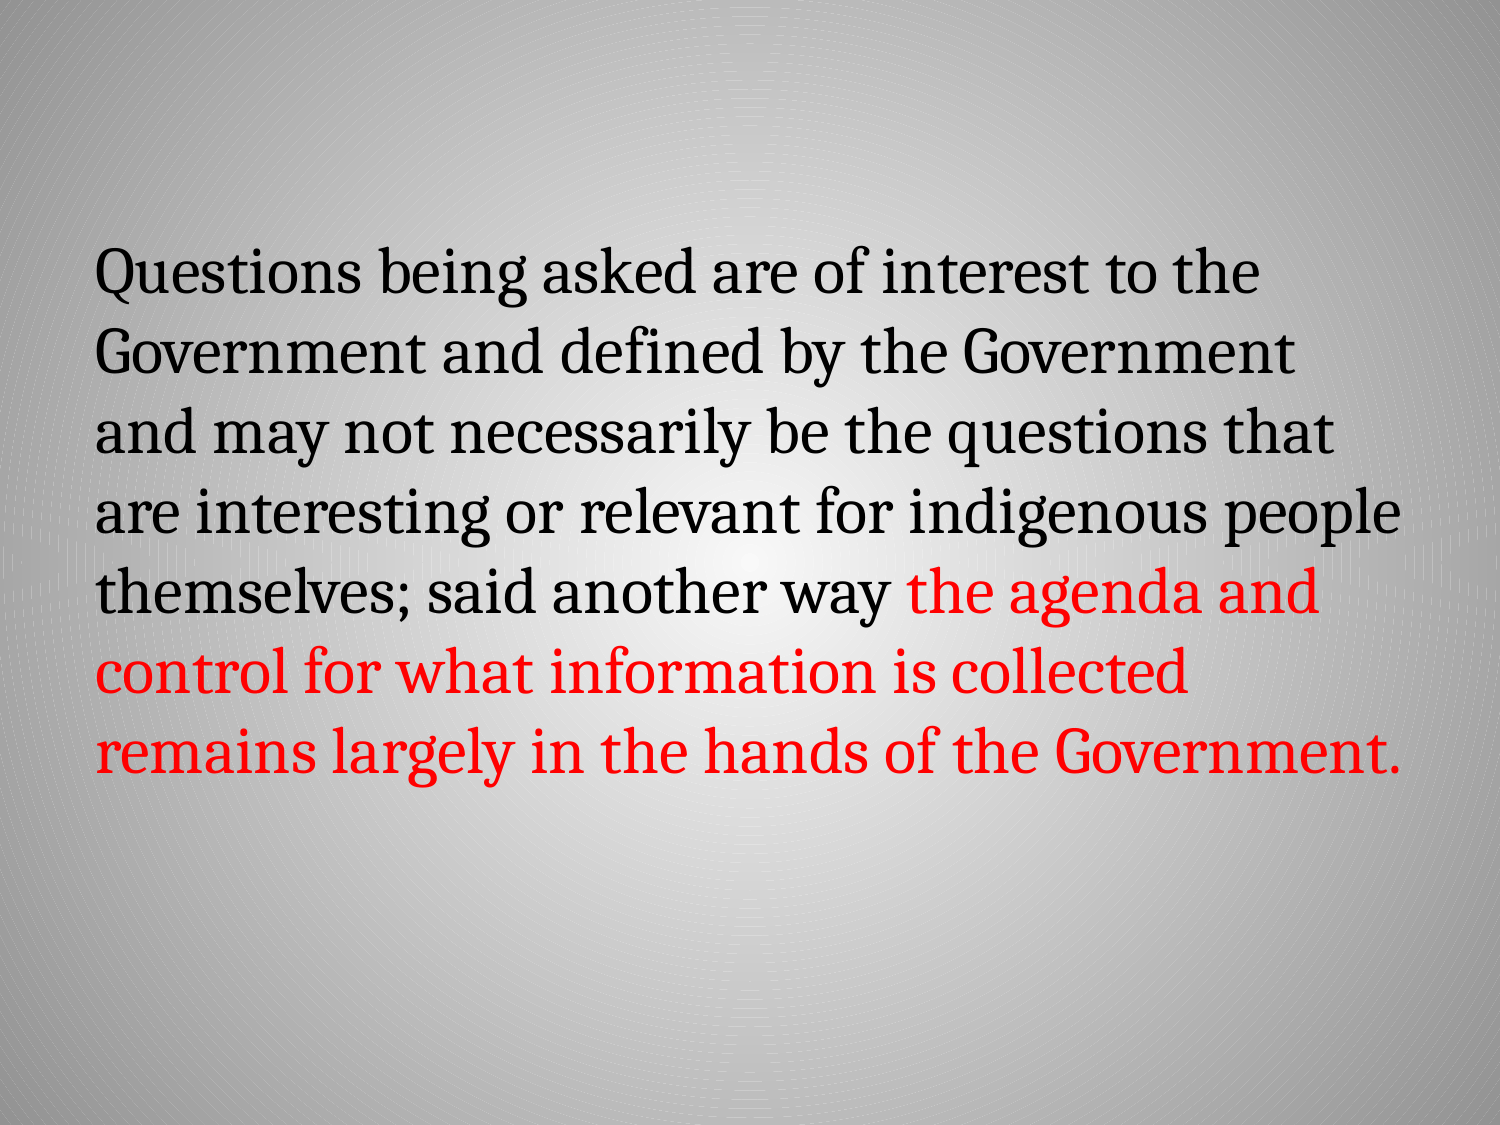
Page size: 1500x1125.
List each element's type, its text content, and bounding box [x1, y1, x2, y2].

text_box Questions being asked are of interest to the Government and defined by the Government and may not necessarily be the questions that are interesting or relevant for indigenous people themselves; said another way the agenda and control for what information is collected remains largely in the hands of the Government. [80, 219, 1427, 875]
